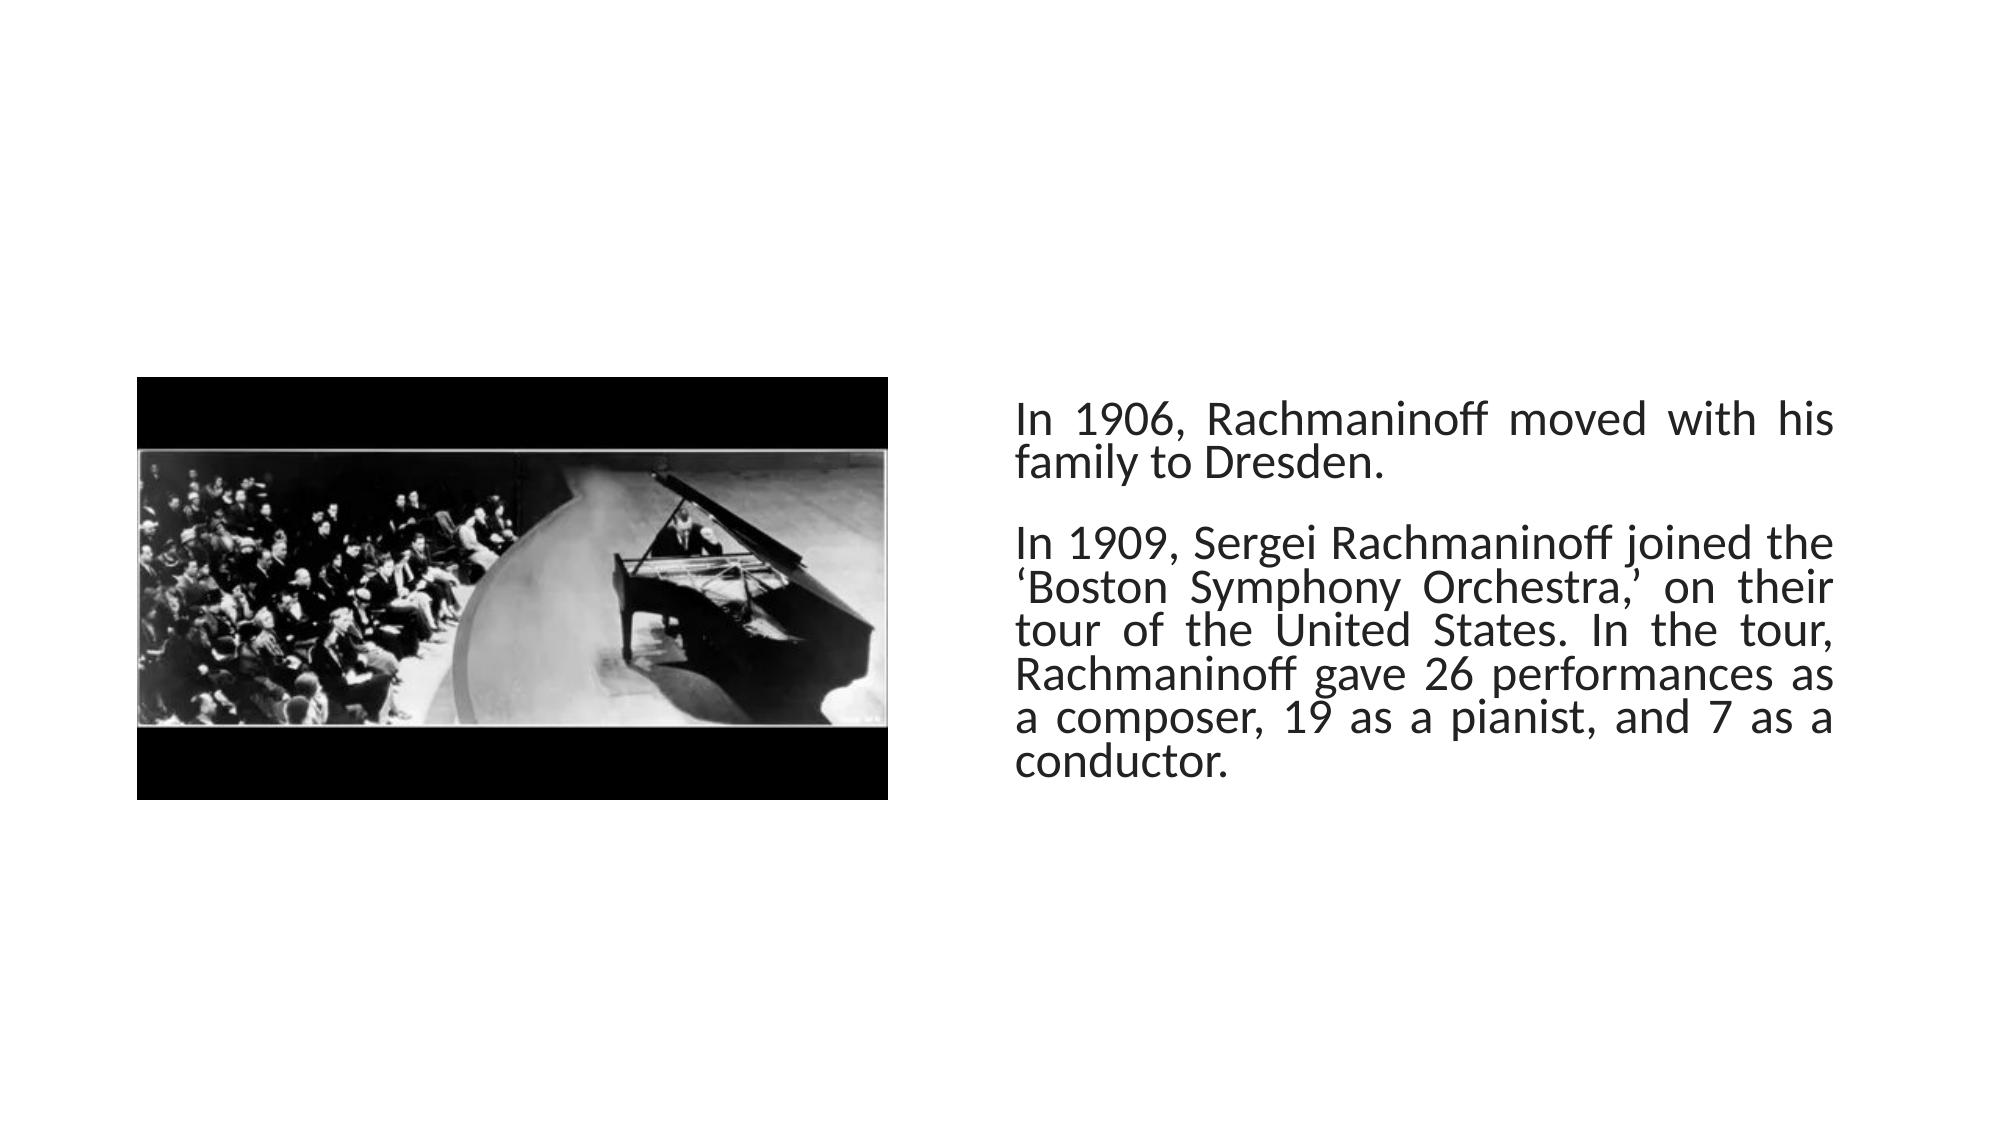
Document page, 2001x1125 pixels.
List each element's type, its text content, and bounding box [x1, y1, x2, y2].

list In 1906, Rachmaninoff moved with his family to Dresden. In 1909, Sergei Rachmaninoff joined the ‘Boston Symphony Orchestra,’ on their tour of the United States. In the tour, Rachmaninoff gave 26 performances as a composer, 19 as a pianist, and 7 as a conductor. [999, 231, 1850, 946]
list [137, 377, 888, 800]
